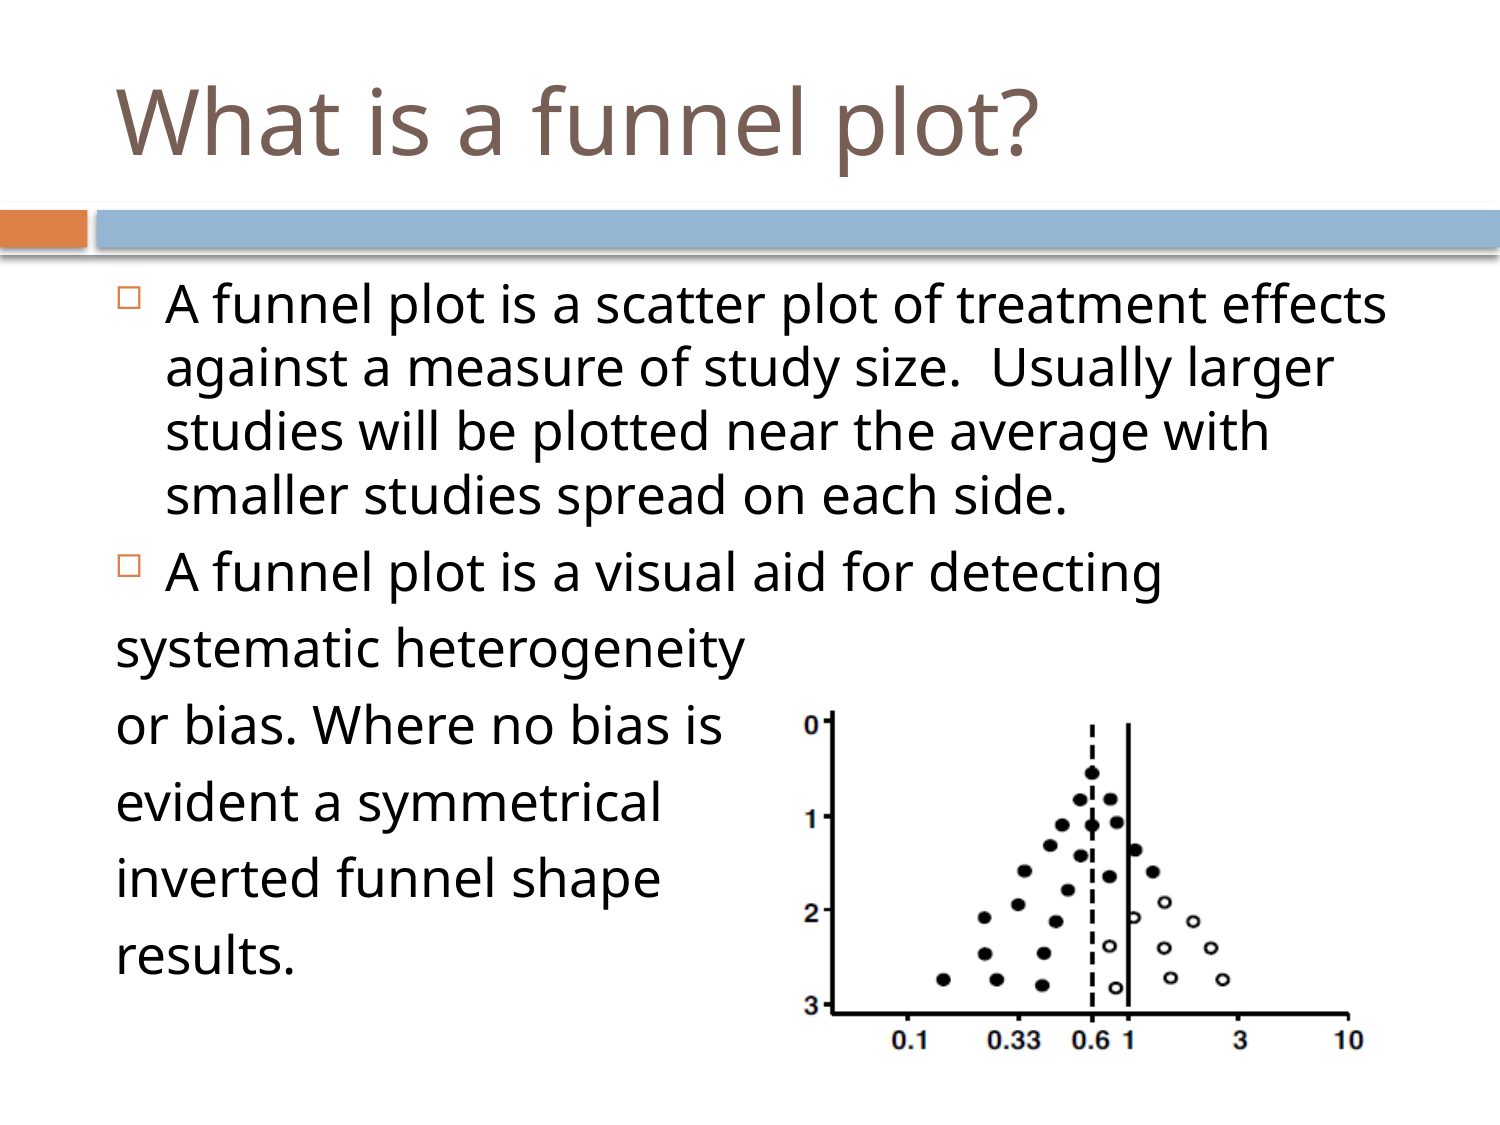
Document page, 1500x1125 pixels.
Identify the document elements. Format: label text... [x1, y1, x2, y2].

title What is a funnel plot? [100, 37, 1438, 200]
list A funnel plot is a scatter plot of treatment effects against a measure of study size. Usually larger studies will be plotted near the average with smaller studies spread on each side. A funnel plot is a visual aid for detecting systematic heterogeneity or bias. Where no bias is evident a symmetrical inverted funnel shape results. [100, 262, 1438, 1000]
picture [785, 692, 1391, 1065]
